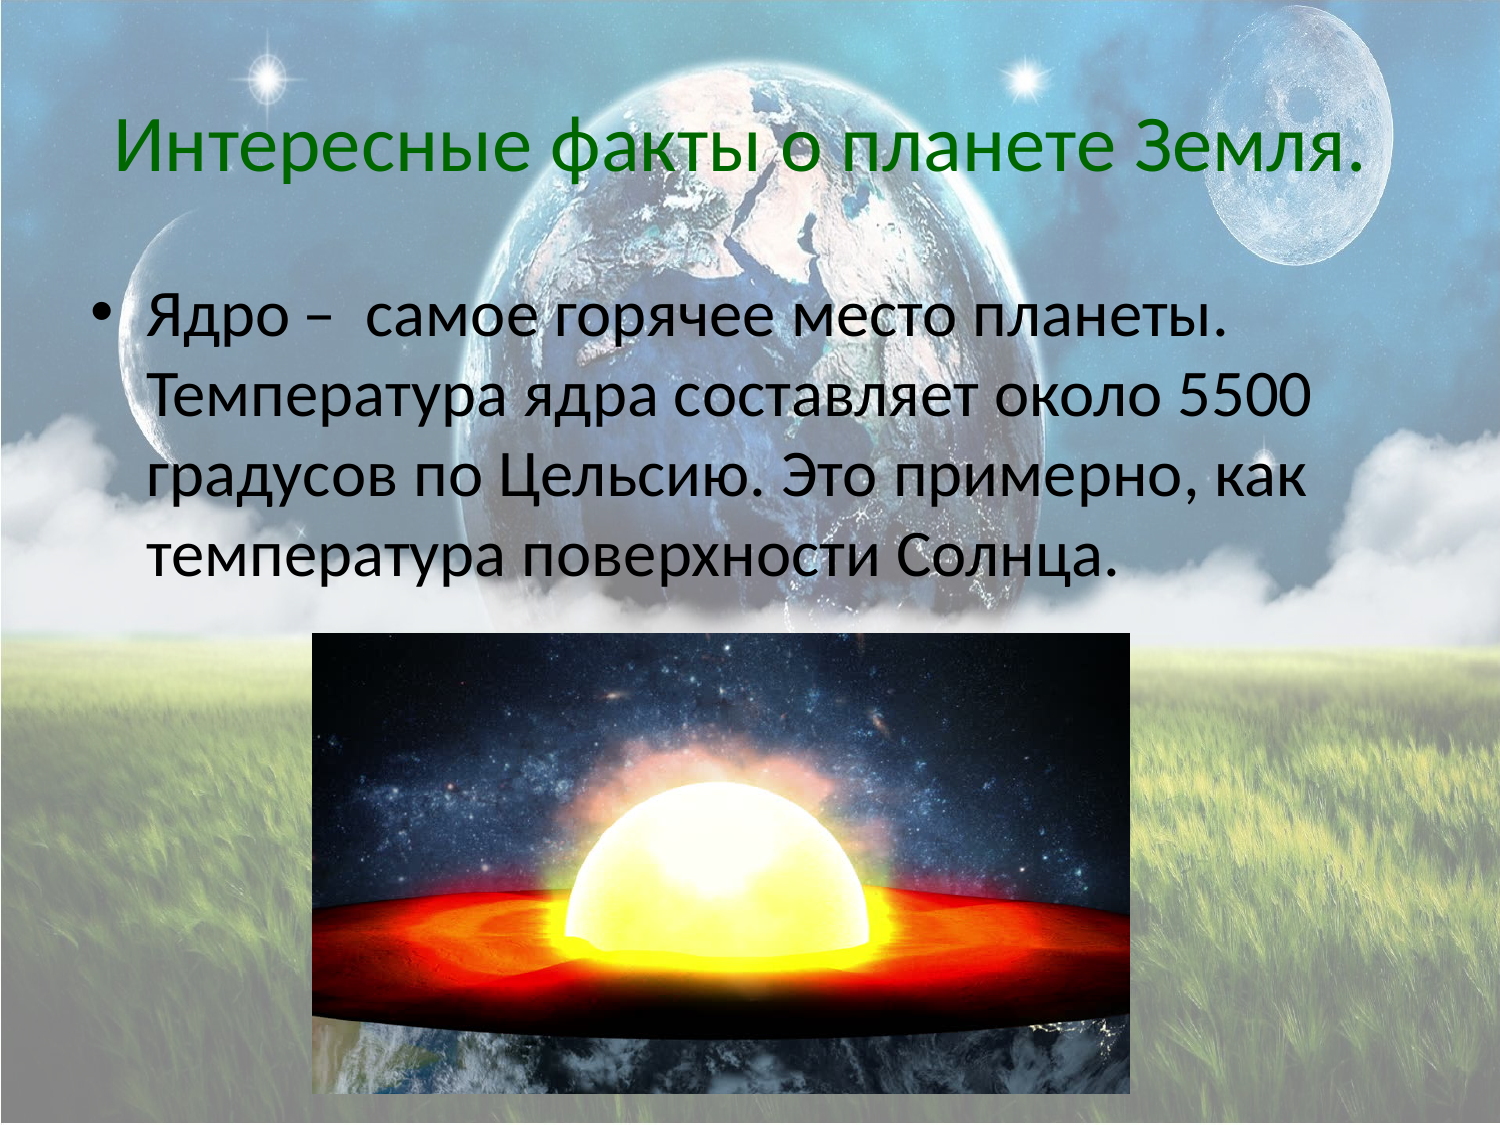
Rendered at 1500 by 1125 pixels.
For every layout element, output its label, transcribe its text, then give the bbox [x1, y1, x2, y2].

list Ядро ̶ самое горячее место планеты. Температура ядра составляет около 5500 градусов по Цельсию. Это примерно, как температура поверхности Солнца. [75, 262, 1425, 1005]
picture [312, 633, 1130, 1095]
title Интересные факты о планете Земля. [75, 45, 1425, 233]
